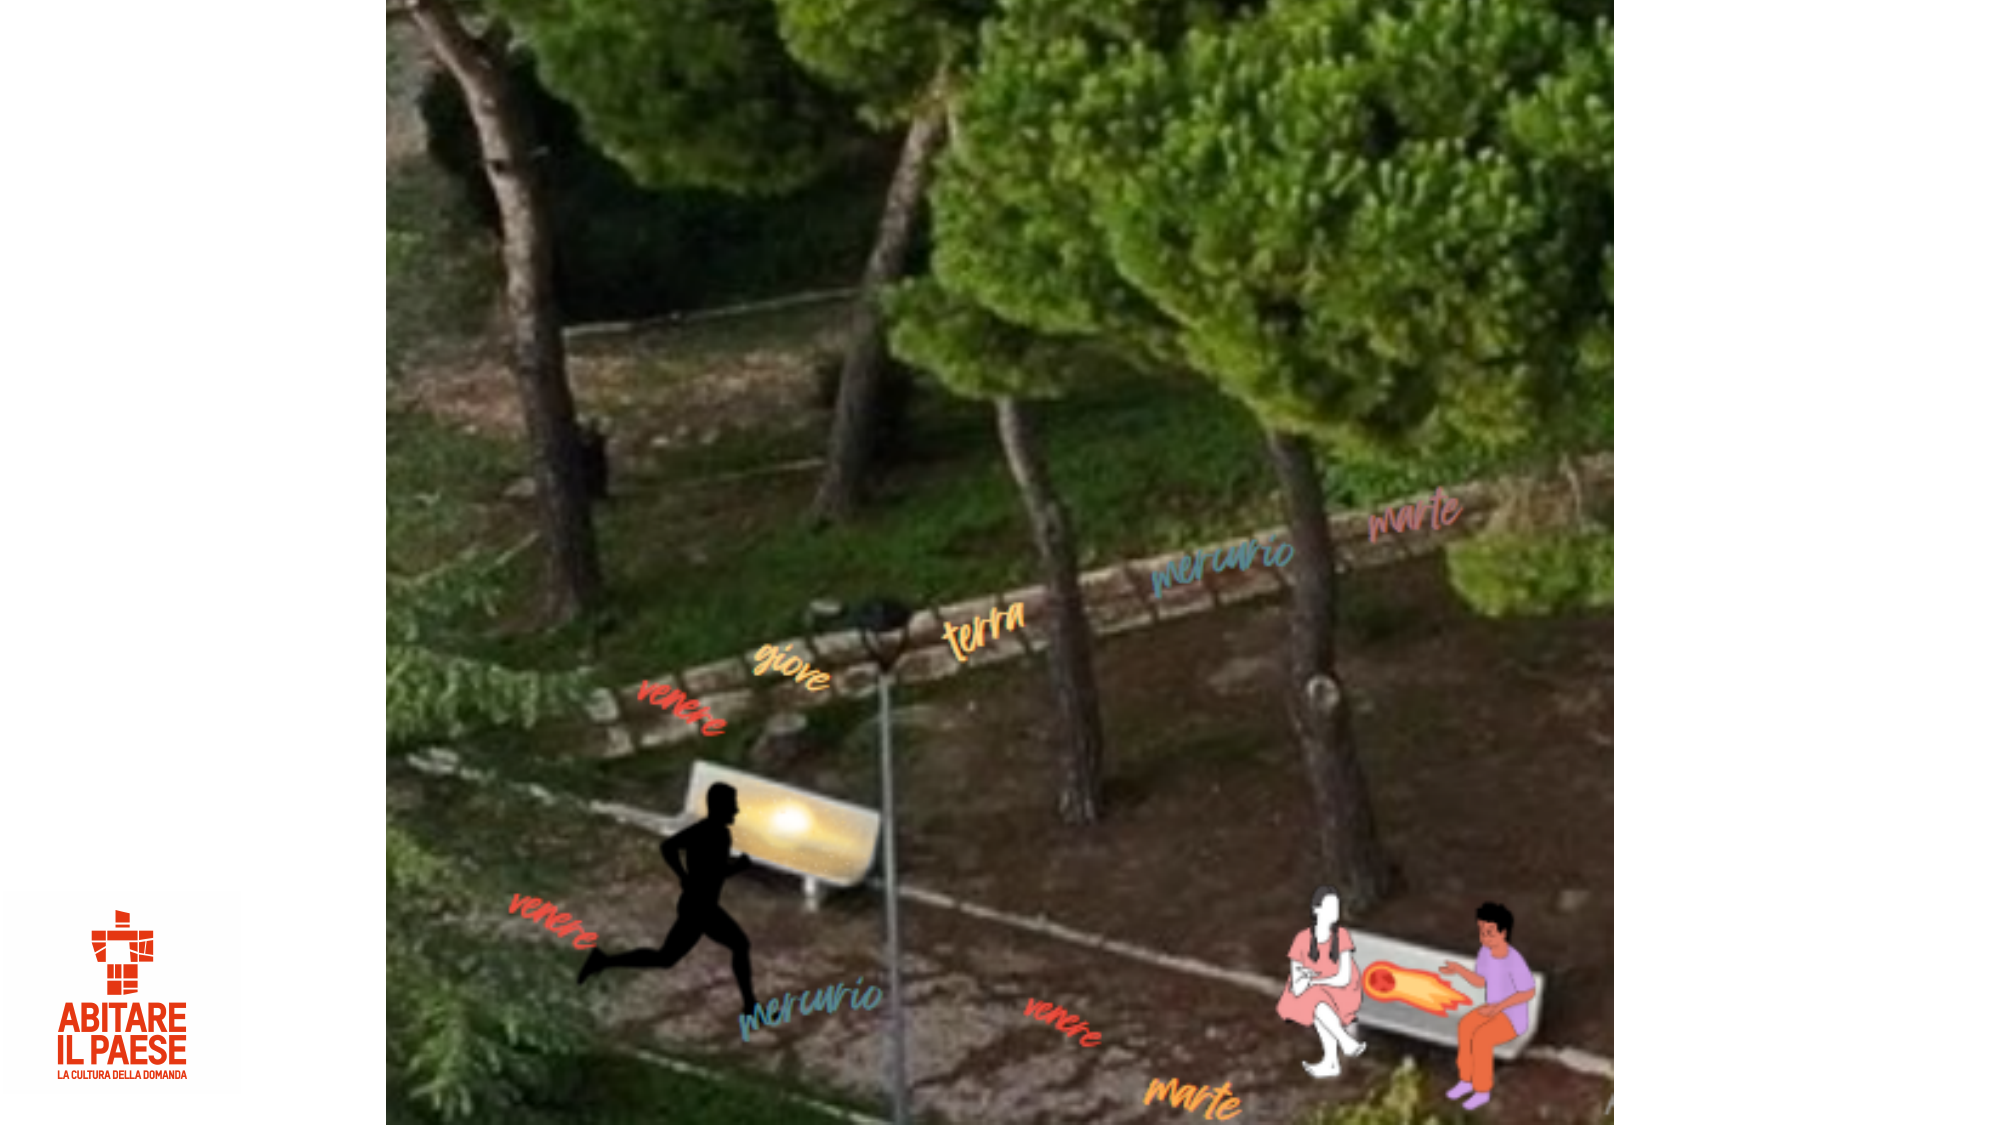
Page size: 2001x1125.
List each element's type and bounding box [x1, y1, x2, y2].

picture [385, 0, 1615, 1125]
picture [2, 890, 241, 1094]
